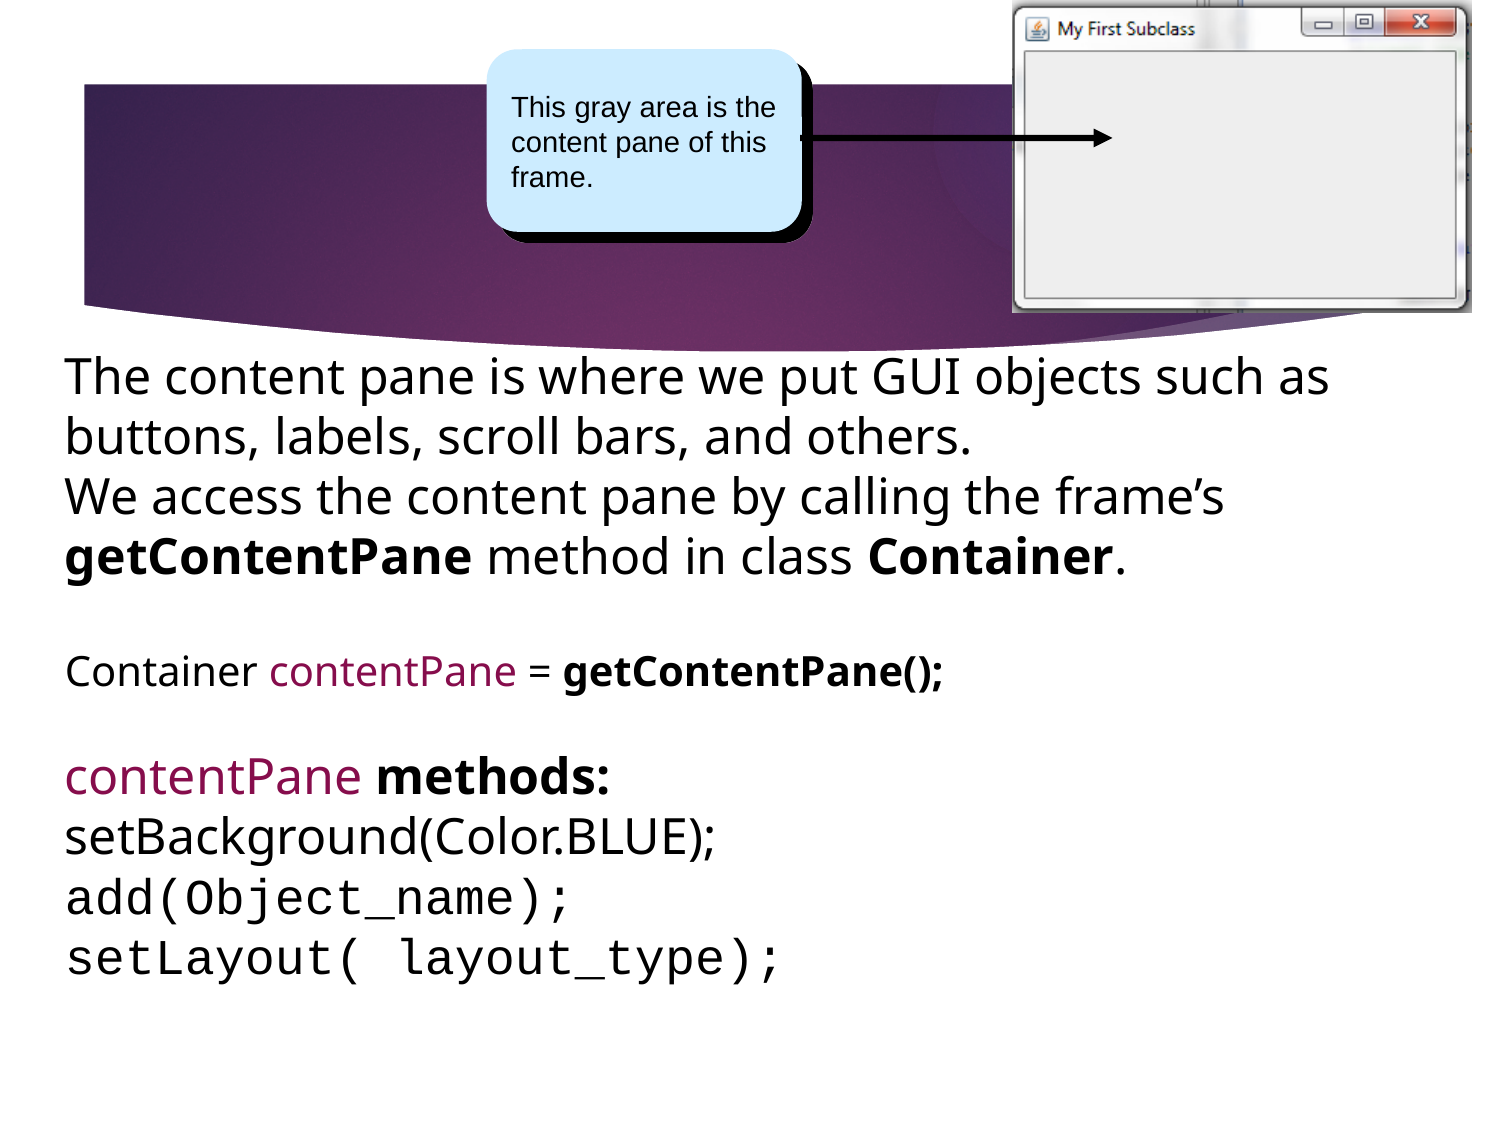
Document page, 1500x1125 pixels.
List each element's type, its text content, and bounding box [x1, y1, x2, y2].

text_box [487, 49, 1113, 232]
text_box The content pane is where we put GUI objects such as buttons, labels, scroll bars, and others. We access the content pane by calling the frame’s getContentPane method in class Container. Container contentPane = getContentPane(); contentPane methods: setBackground(Color.BLUE); add(Object_name); setLayout( layout_type); [50, 337, 1375, 1125]
picture [1012, 0, 1472, 313]
